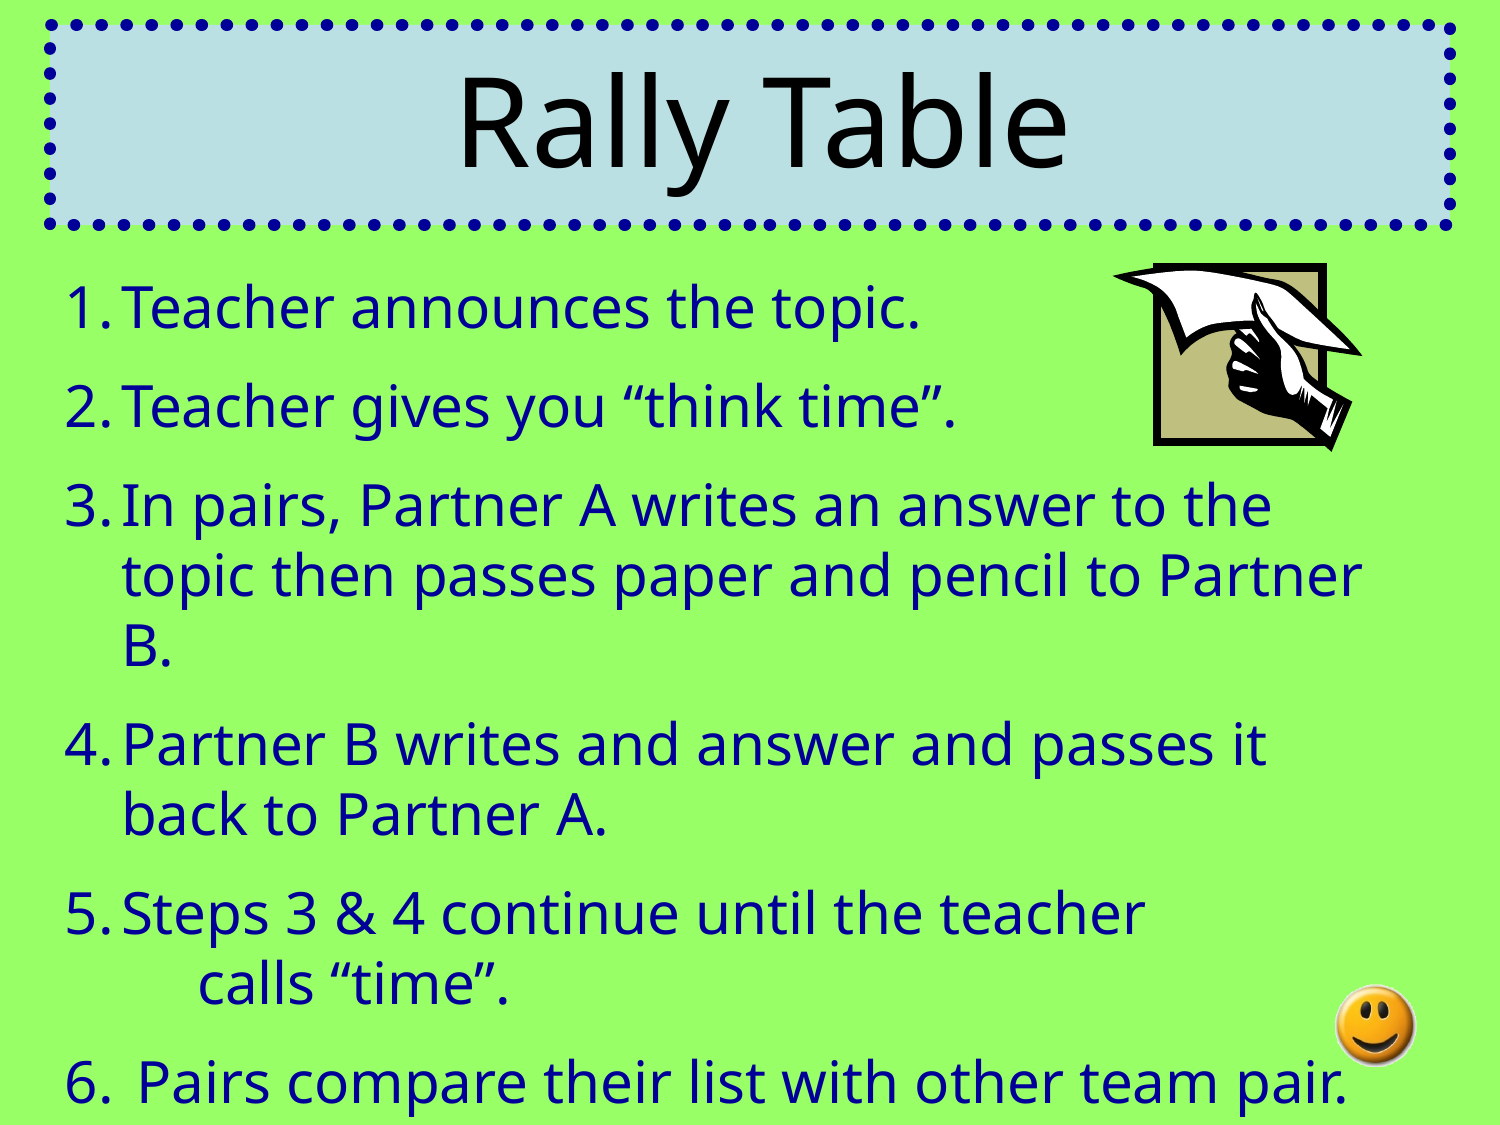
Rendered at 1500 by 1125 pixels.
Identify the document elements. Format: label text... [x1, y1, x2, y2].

text_box Teacher announces the topic. Teacher gives you “think time”. In pairs, Partner A writes an answer to the topic then passes paper and pencil to Partner B. Partner B writes and answer and passes it back to Partner A. Steps 3 & 4 continue until the teacher calls “time”. Pairs compare their list with other team pair. [49, 262, 1413, 1123]
text_box [50, 24, 1450, 225]
picture [1324, 974, 1426, 1076]
picture [1112, 262, 1363, 452]
text_box Rally Table [99, 34, 1427, 200]
